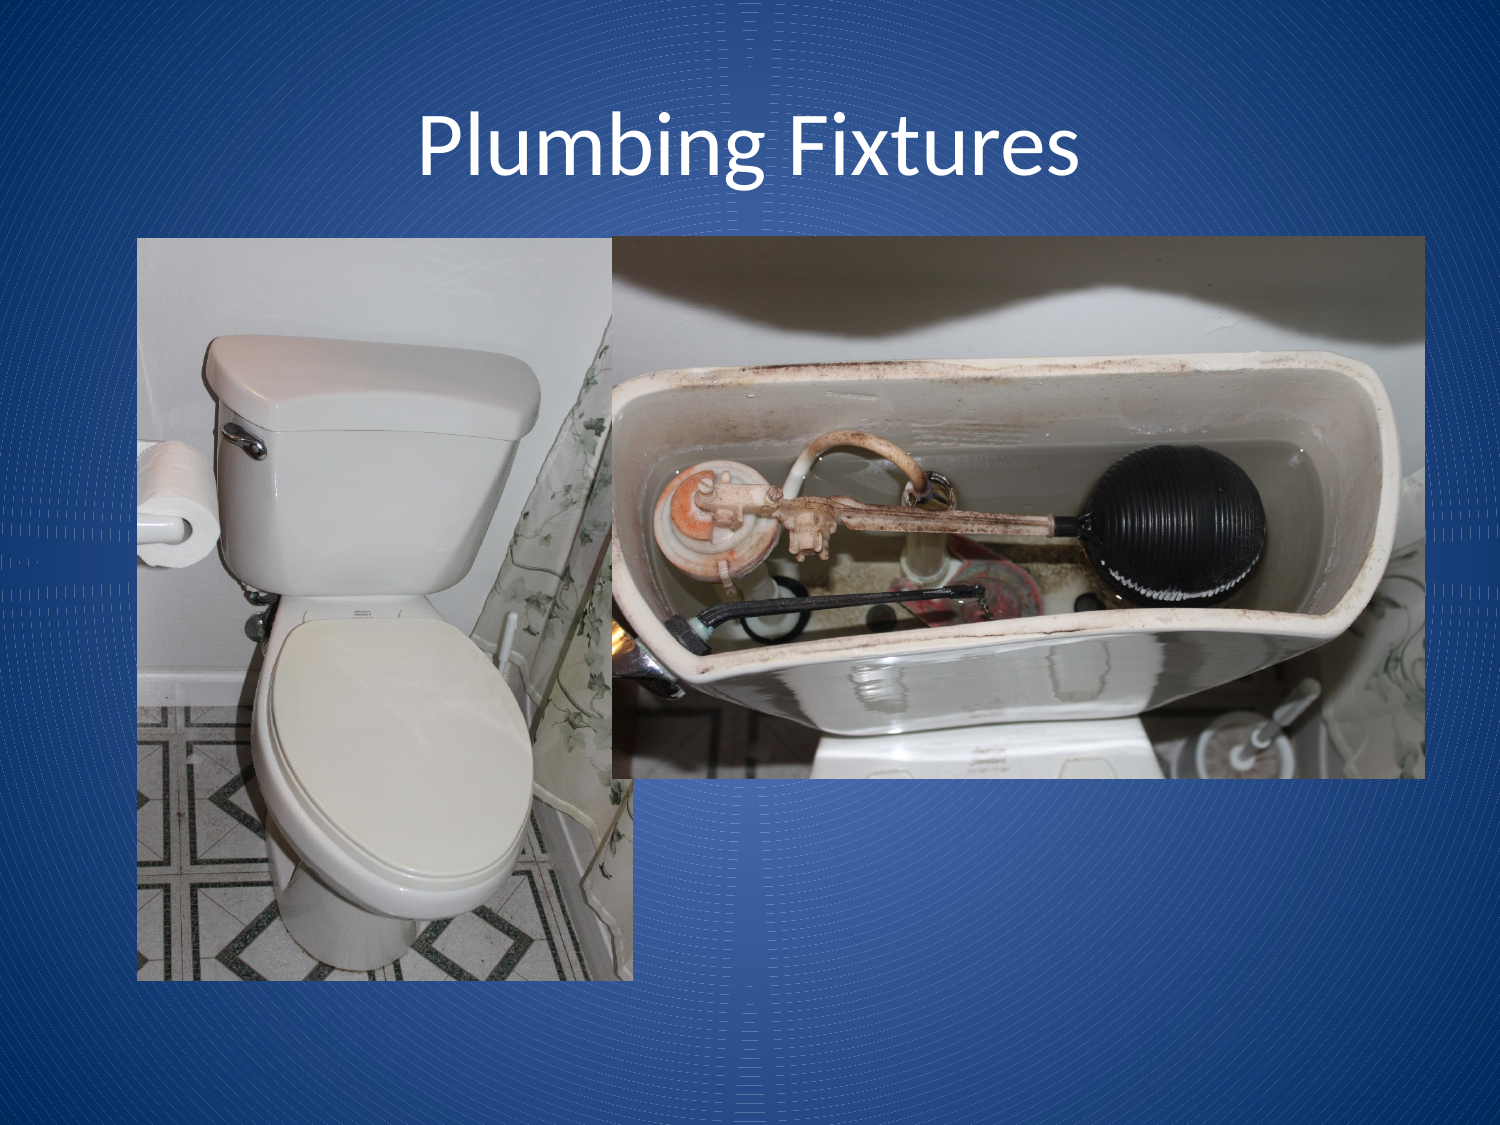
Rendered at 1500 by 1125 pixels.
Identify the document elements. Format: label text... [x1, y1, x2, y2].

picture [612, 236, 1426, 779]
title Plumbing Fixtures [75, 45, 1425, 233]
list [137, 238, 633, 982]
